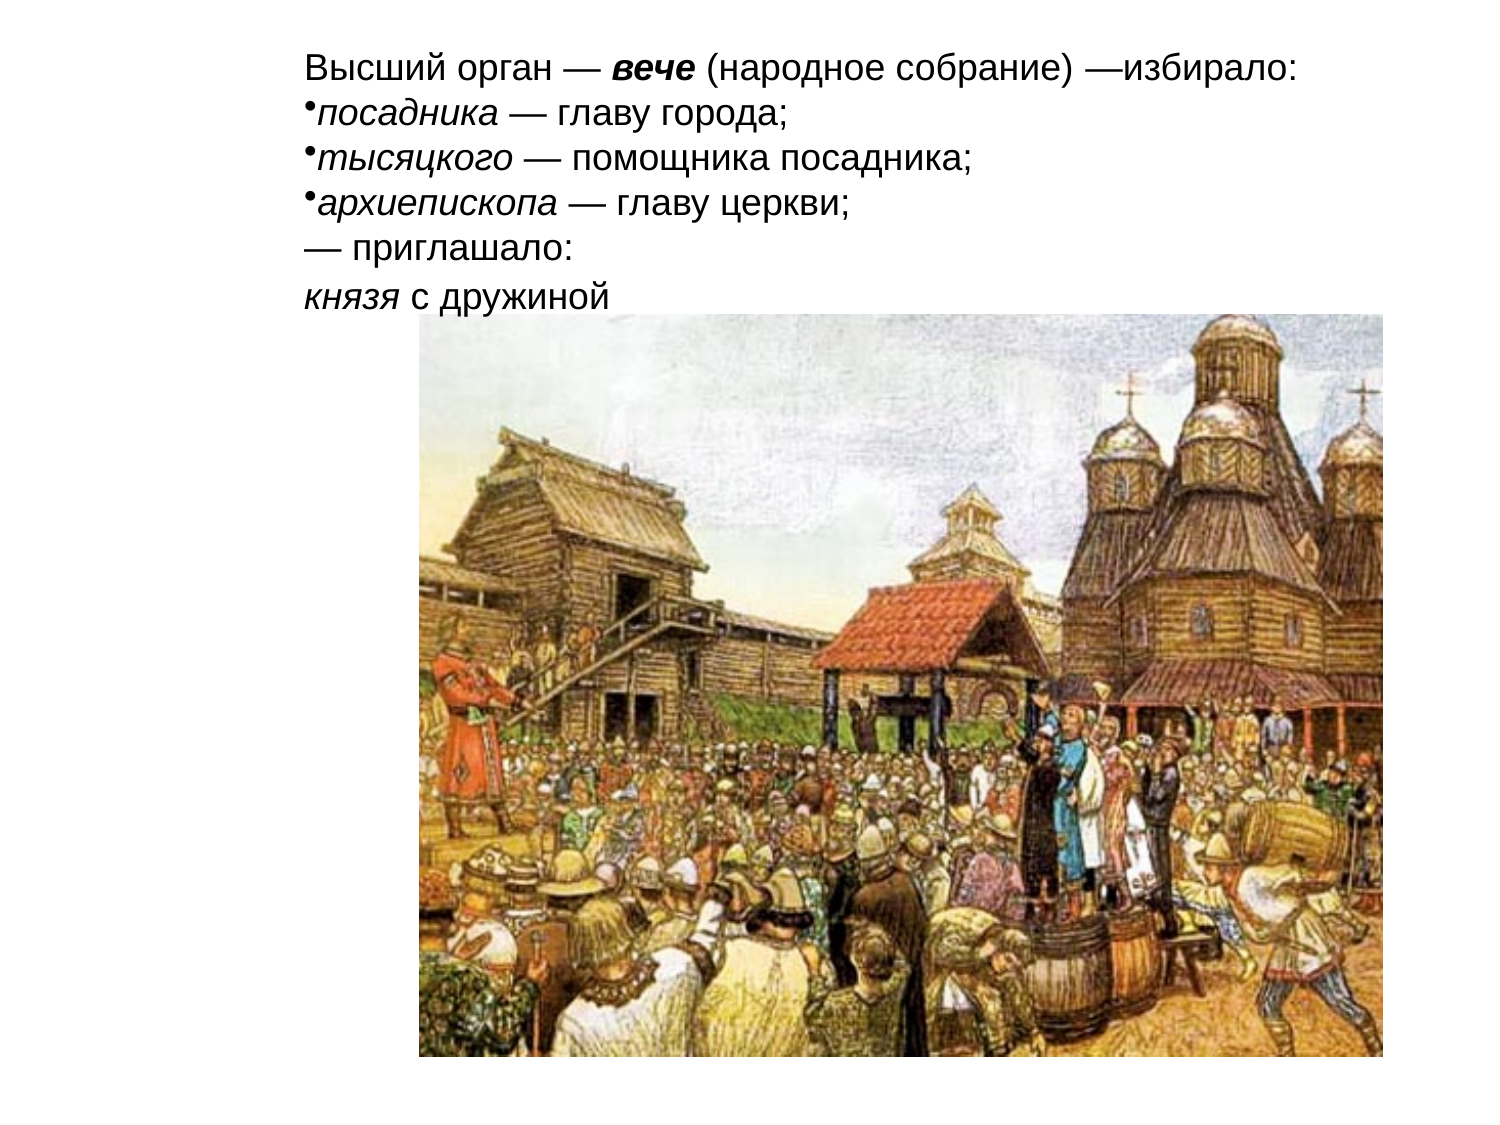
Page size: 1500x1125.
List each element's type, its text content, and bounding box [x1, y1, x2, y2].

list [418, 314, 1383, 1058]
text_box Высший орган — вече (народное собрание) —избирало: посадника — главу города; тысяцкого — помощника посадника; архиепископа — главу церкви; — приглашало: князя с дружиной [289, 30, 1500, 326]
